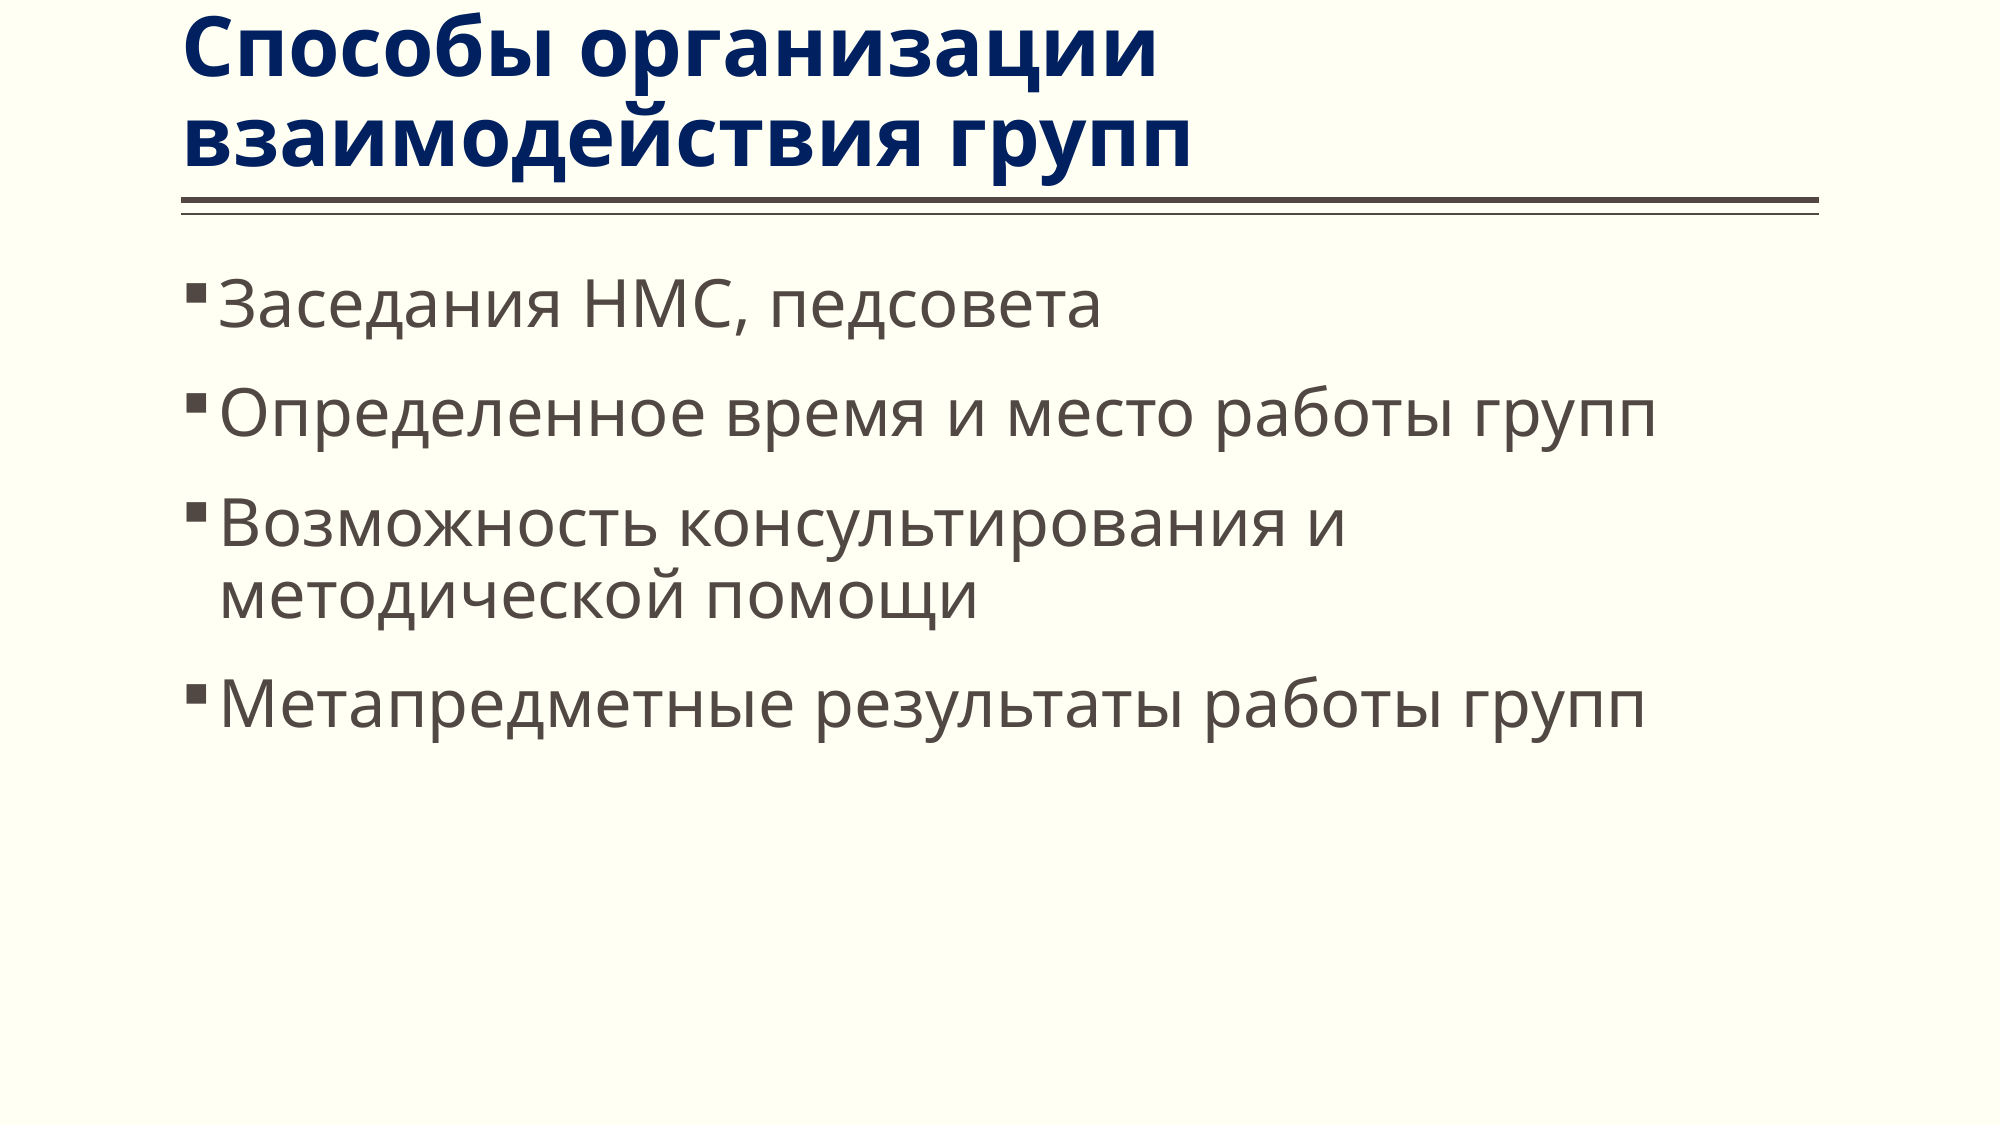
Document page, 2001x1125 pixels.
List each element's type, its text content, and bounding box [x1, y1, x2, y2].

title Способы организации взаимодействия групп [181, 12, 1819, 193]
list Заседания НМС, педсовета Определенное время и место работы групп Возможность консультирования и методической помощи Метапредметные результаты работы групп [181, 262, 1819, 1013]
